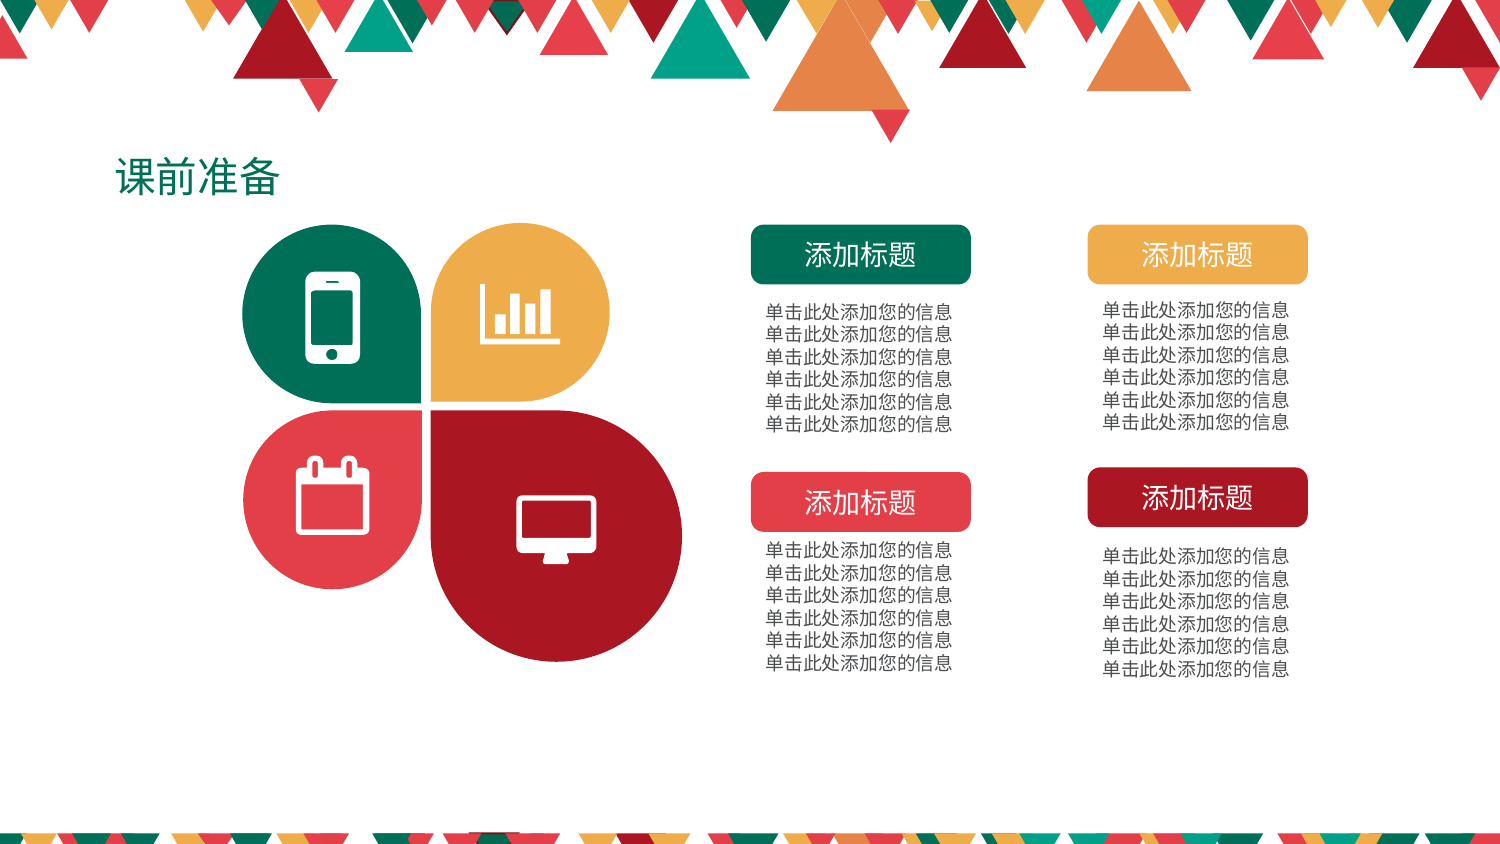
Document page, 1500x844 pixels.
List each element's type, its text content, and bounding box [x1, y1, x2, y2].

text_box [242, 224, 421, 404]
text_box 单击此处添加您的信息单击此处添加您的信息单击此处添加您的信息单击此处添加您的信息单击此处添加您的信息单击此处添加您的信息 [750, 531, 971, 705]
text_box 添加标题 [749, 223, 972, 286]
text_box 添加标题 [749, 470, 972, 531]
text_box 添加标题 [1086, 223, 1309, 286]
text_box 单击此处添加您的信息单击此处添加您的信息单击此处添加您的信息单击此处添加您的信息单击此处添加您的信息单击此处添加您的信息 [1087, 537, 1308, 710]
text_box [430, 222, 610, 402]
text_box 添加标题 [1086, 466, 1309, 529]
text_box 单击此处添加您的信息单击此处添加您的信息单击此处添加您的信息单击此处添加您的信息单击此处添加您的信息单击此处添加您的信息 [750, 293, 971, 466]
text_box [430, 410, 683, 662]
text_box 课前准备 [99, 142, 297, 208]
text_box 单击此处添加您的信息单击此处添加您的信息单击此处添加您的信息单击此处添加您的信息单击此处添加您的信息单击此处添加您的信息 [1087, 291, 1308, 464]
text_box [243, 410, 422, 590]
